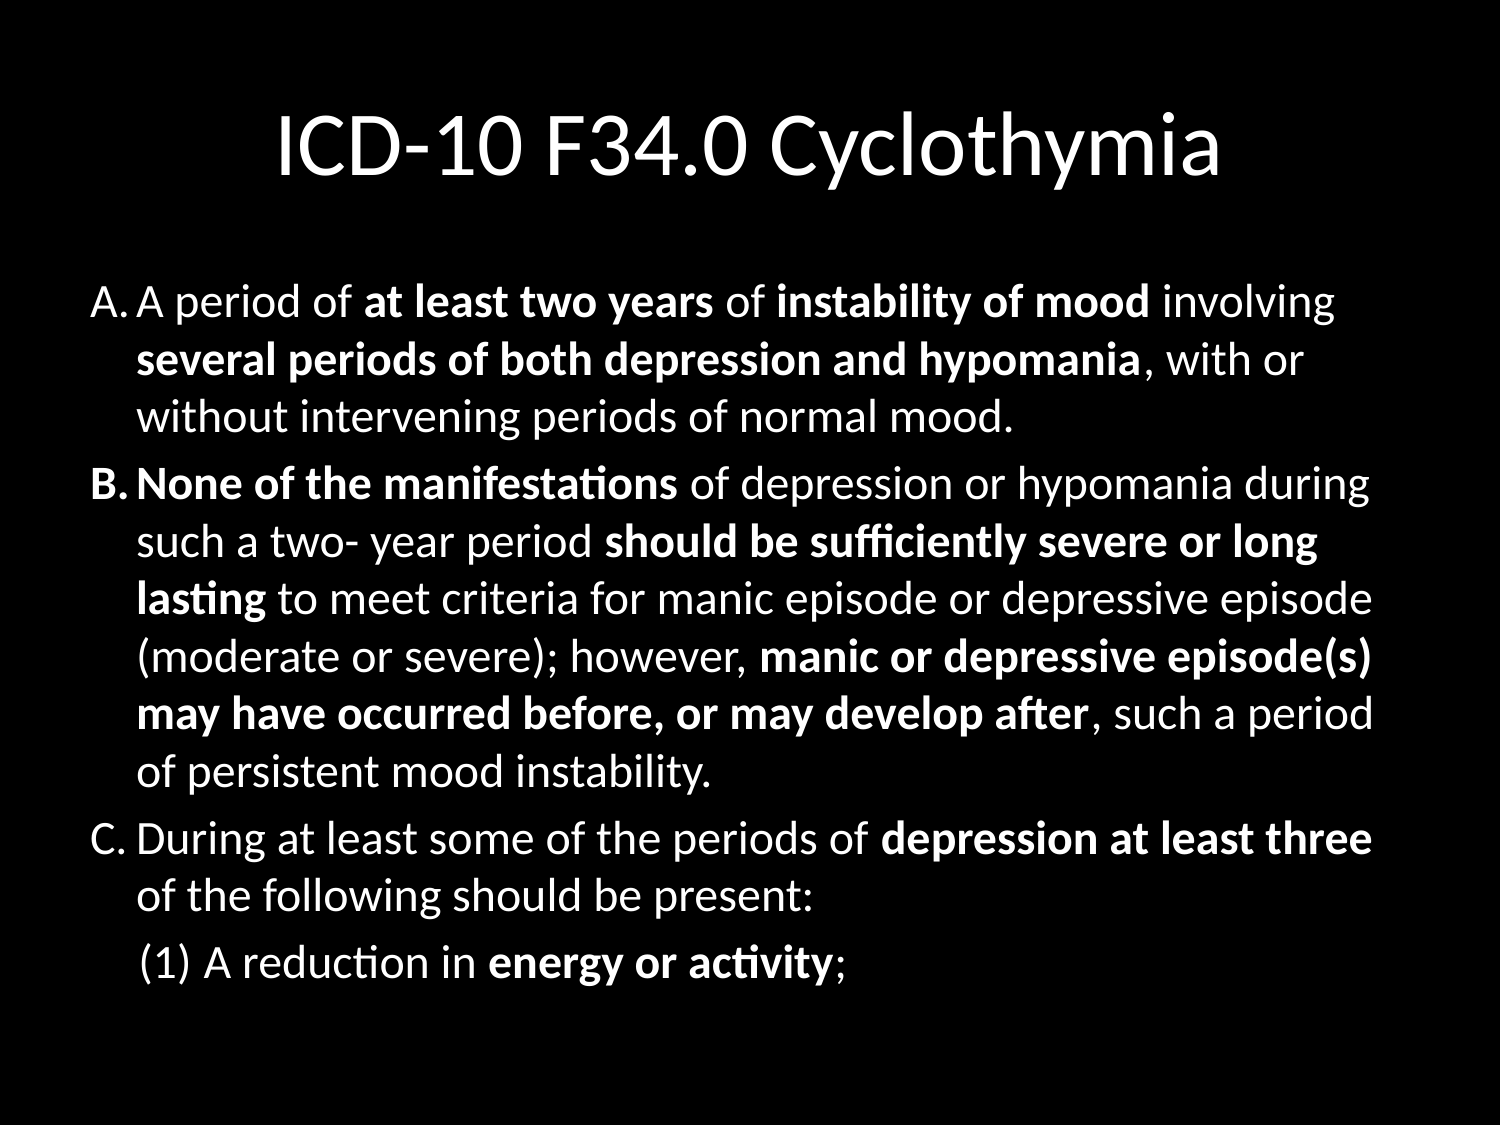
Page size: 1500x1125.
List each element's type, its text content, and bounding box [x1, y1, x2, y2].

list A period of at least two years of instability of mood involving several periods of both depression and hypomania, with or without intervening periods of normal mood. None of the manifestations of depression or hypomania during such a two- year period should be sufficiently severe or long lasting to meet criteria for manic episode or depressive episode (moderate or severe); however, manic or depressive episode(s) may have occurred before, or may develop after, such a period of persistent mood instability. During at least some of the periods of depression at least three of the following should be present: A reduction in energy or activity; [75, 262, 1425, 1005]
title ICD-10 F34.0 Cyclothymia [75, 45, 1425, 233]
